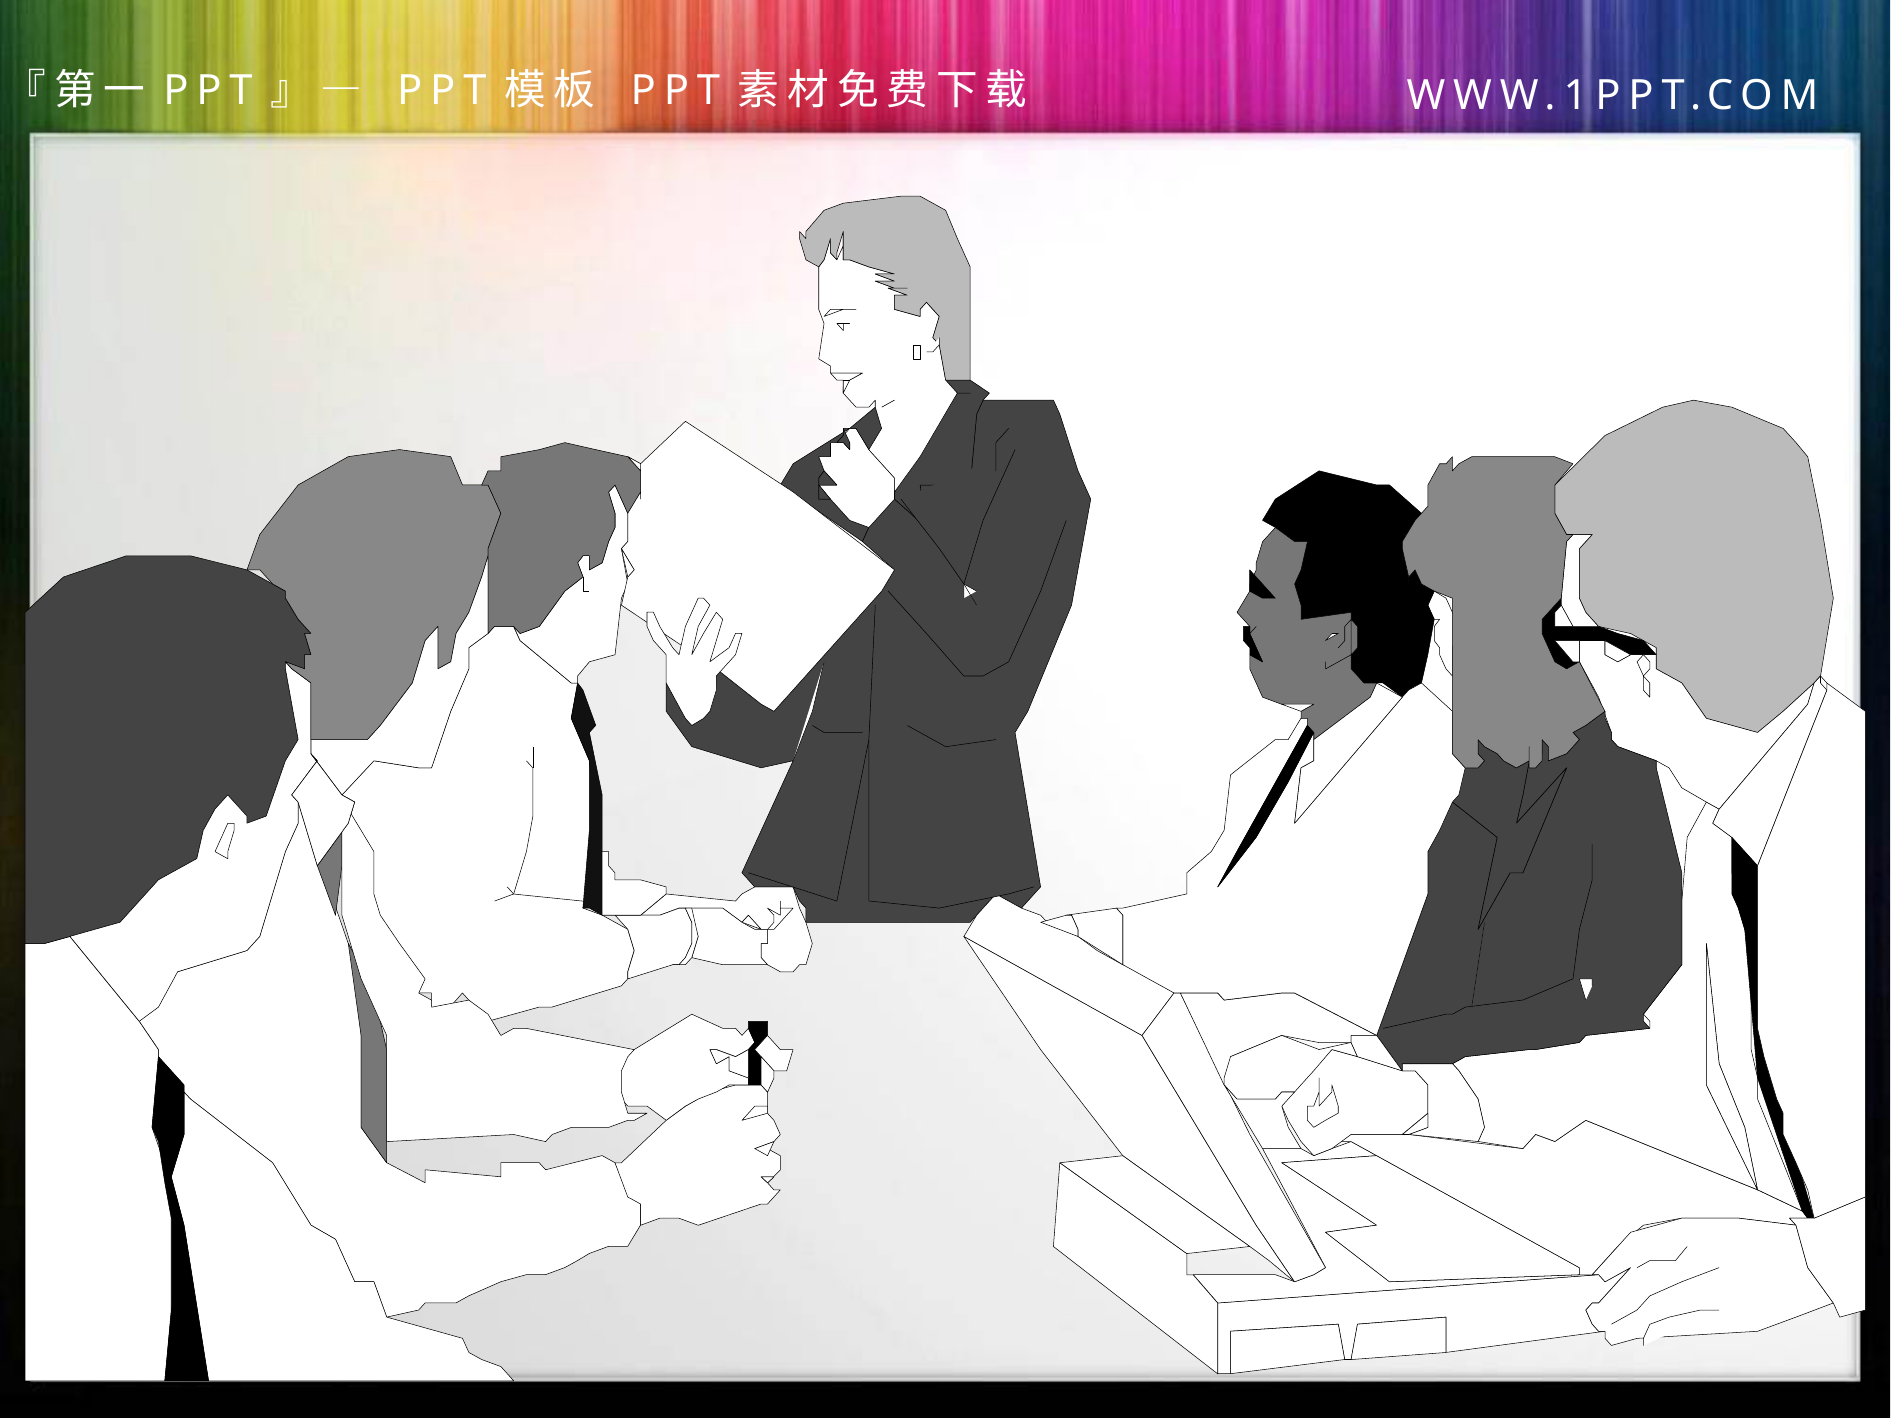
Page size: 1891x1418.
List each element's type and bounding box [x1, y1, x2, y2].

text_box [24, 195, 1867, 1383]
picture [0, 0, 1891, 1418]
